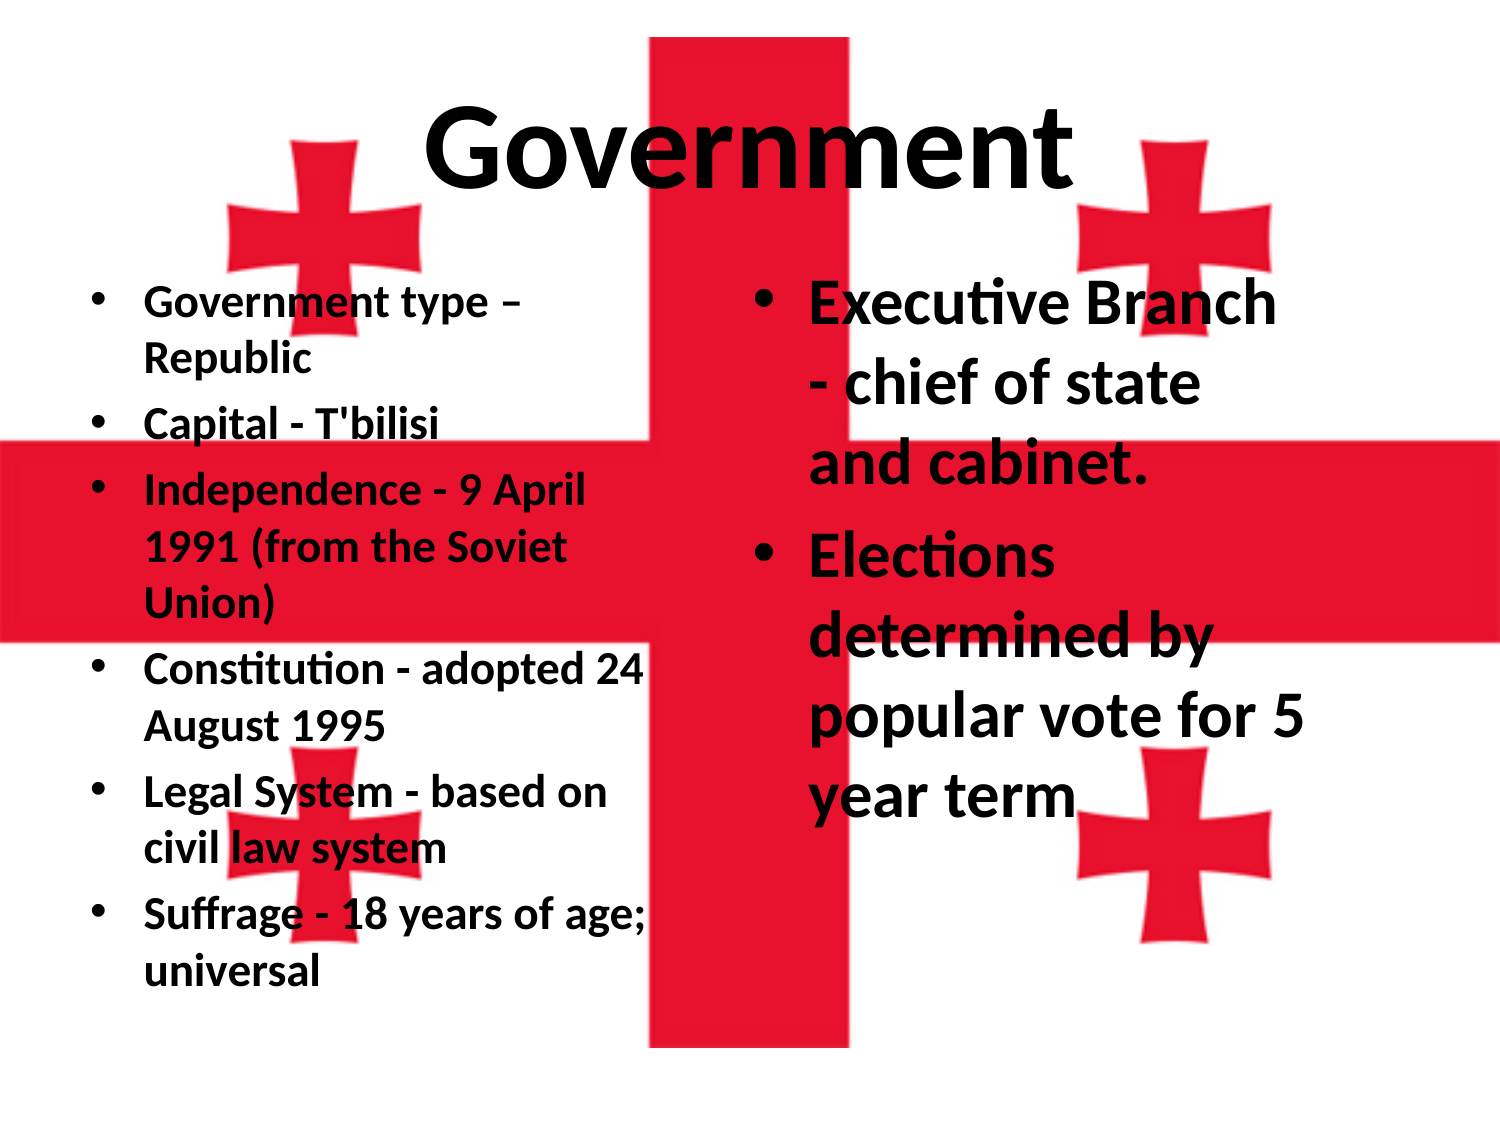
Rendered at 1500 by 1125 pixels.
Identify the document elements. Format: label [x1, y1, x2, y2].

picture [0, 37, 1500, 1048]
